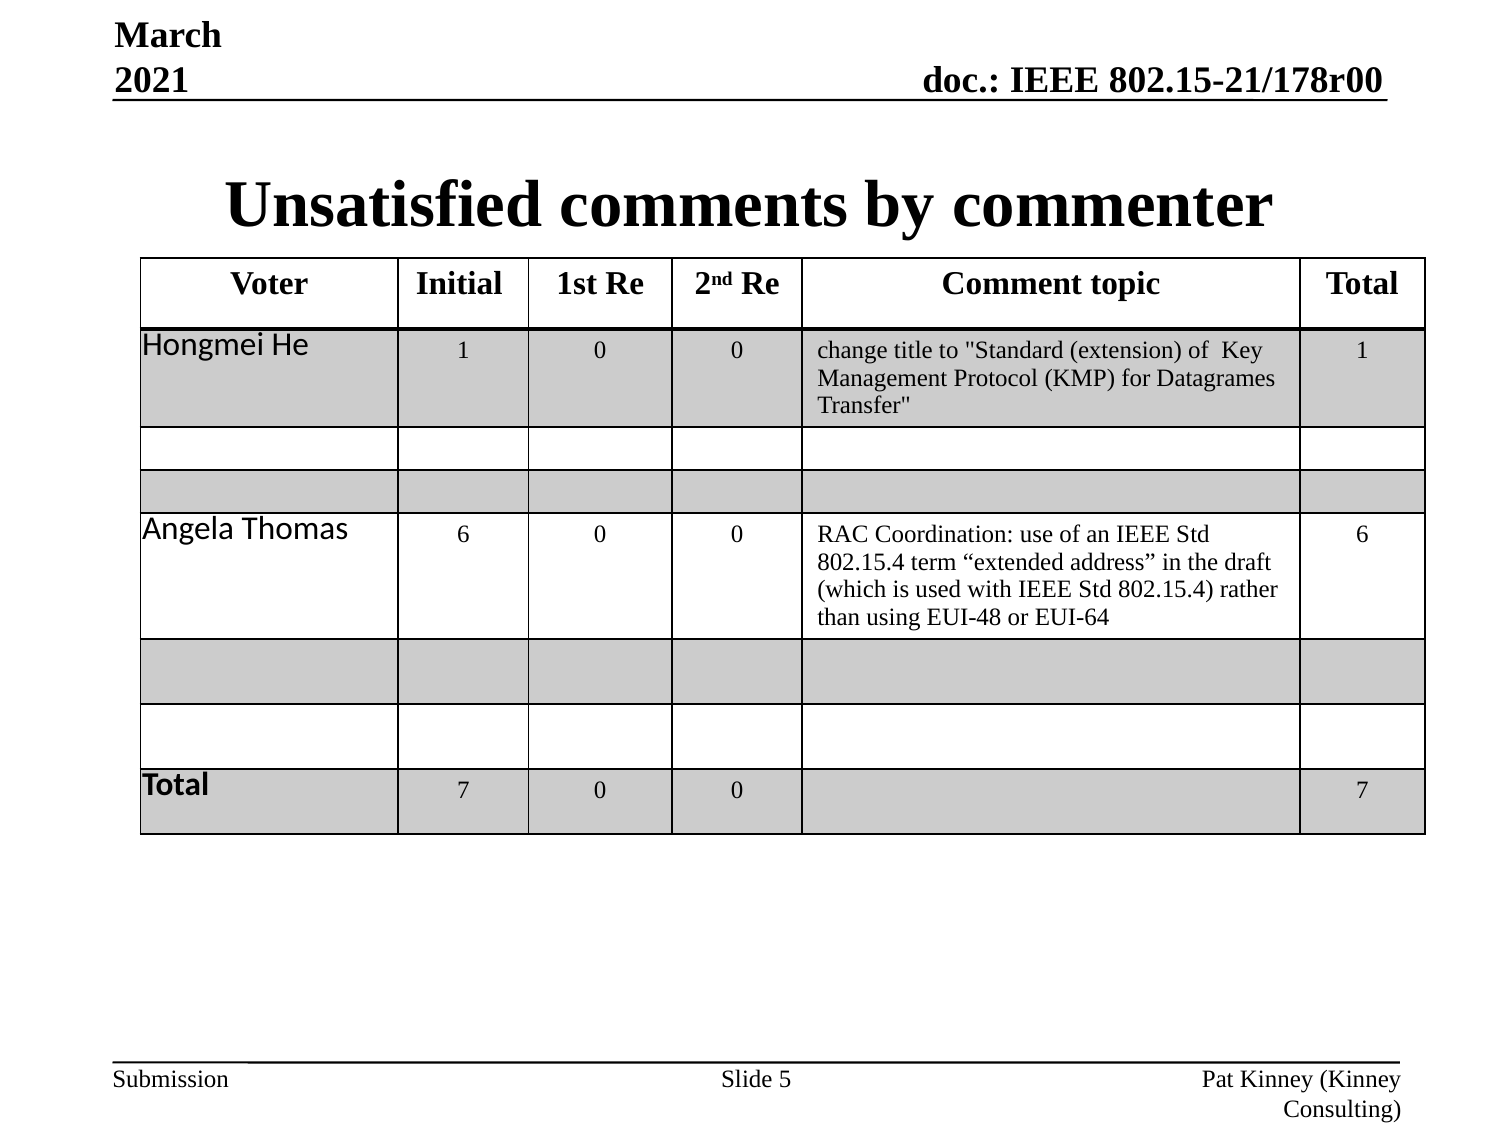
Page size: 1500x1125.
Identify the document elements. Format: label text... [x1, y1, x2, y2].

table_cell [529, 705, 671, 768]
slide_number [114, 54, 270, 101]
table_cell Angela Thomas [141, 514, 397, 638]
table_header Initial [399, 259, 528, 327]
table_cell [1301, 640, 1424, 703]
table_cell [673, 640, 801, 703]
table_cell [673, 471, 801, 512]
table_cell 0 [673, 514, 801, 638]
table_cell 1 [399, 331, 528, 426]
table_cell [399, 428, 528, 469]
table_cell Total [141, 770, 397, 833]
table_cell 0 [673, 331, 801, 426]
table_cell 1 [1301, 331, 1424, 426]
table_cell 0 [529, 514, 671, 638]
table_cell 6 [1301, 514, 1424, 638]
table_header 2nd Re [673, 259, 801, 327]
table_cell 7 [399, 770, 528, 833]
table_header 1st Re [529, 259, 671, 327]
table_cell [673, 428, 801, 469]
table_cell [529, 428, 671, 469]
table_cell [1301, 428, 1424, 469]
table_header Comment topic [803, 259, 1299, 327]
table_cell [803, 471, 1299, 512]
slide_number Slide 5 [712, 1061, 800, 1093]
table_cell 6 [399, 514, 528, 638]
table_cell [141, 471, 397, 512]
table_cell [1301, 705, 1424, 768]
table_cell RAC Coordination: use of an IEEE Std 802.15.4 term “extended address” in the draft (which is used with IEEE Std 802.15.4) rather than using EUI-48 or EUI-64 [803, 514, 1299, 638]
table_cell change title to "Standard (extension) of Key Management Protocol (KMP) for Datagrames Transfer" [803, 331, 1299, 426]
table_cell 7 [1301, 770, 1424, 833]
table_cell [141, 705, 397, 768]
table_cell [399, 705, 528, 768]
table_cell [141, 428, 397, 469]
table_cell 0 [529, 331, 671, 426]
table_cell [399, 640, 528, 703]
table_cell [141, 640, 397, 703]
table_cell 0 [673, 770, 801, 833]
table_cell Hongmei He [141, 331, 397, 426]
table_cell [803, 705, 1299, 768]
footer Pat Kinney (Kinney Consulting) [1092, 1061, 1402, 1093]
title Unsatisfied comments by commenter [52, 112, 1448, 288]
table_cell [673, 705, 801, 768]
table_cell [399, 471, 528, 512]
table_cell [803, 640, 1299, 703]
table_cell [803, 770, 1299, 833]
table_cell [803, 428, 1299, 469]
table_header Voter [141, 259, 397, 327]
table_cell [529, 640, 671, 703]
table_cell [1301, 471, 1424, 512]
table_cell 0 [529, 770, 671, 833]
table_header Total [1301, 259, 1424, 327]
table_cell [529, 471, 671, 512]
